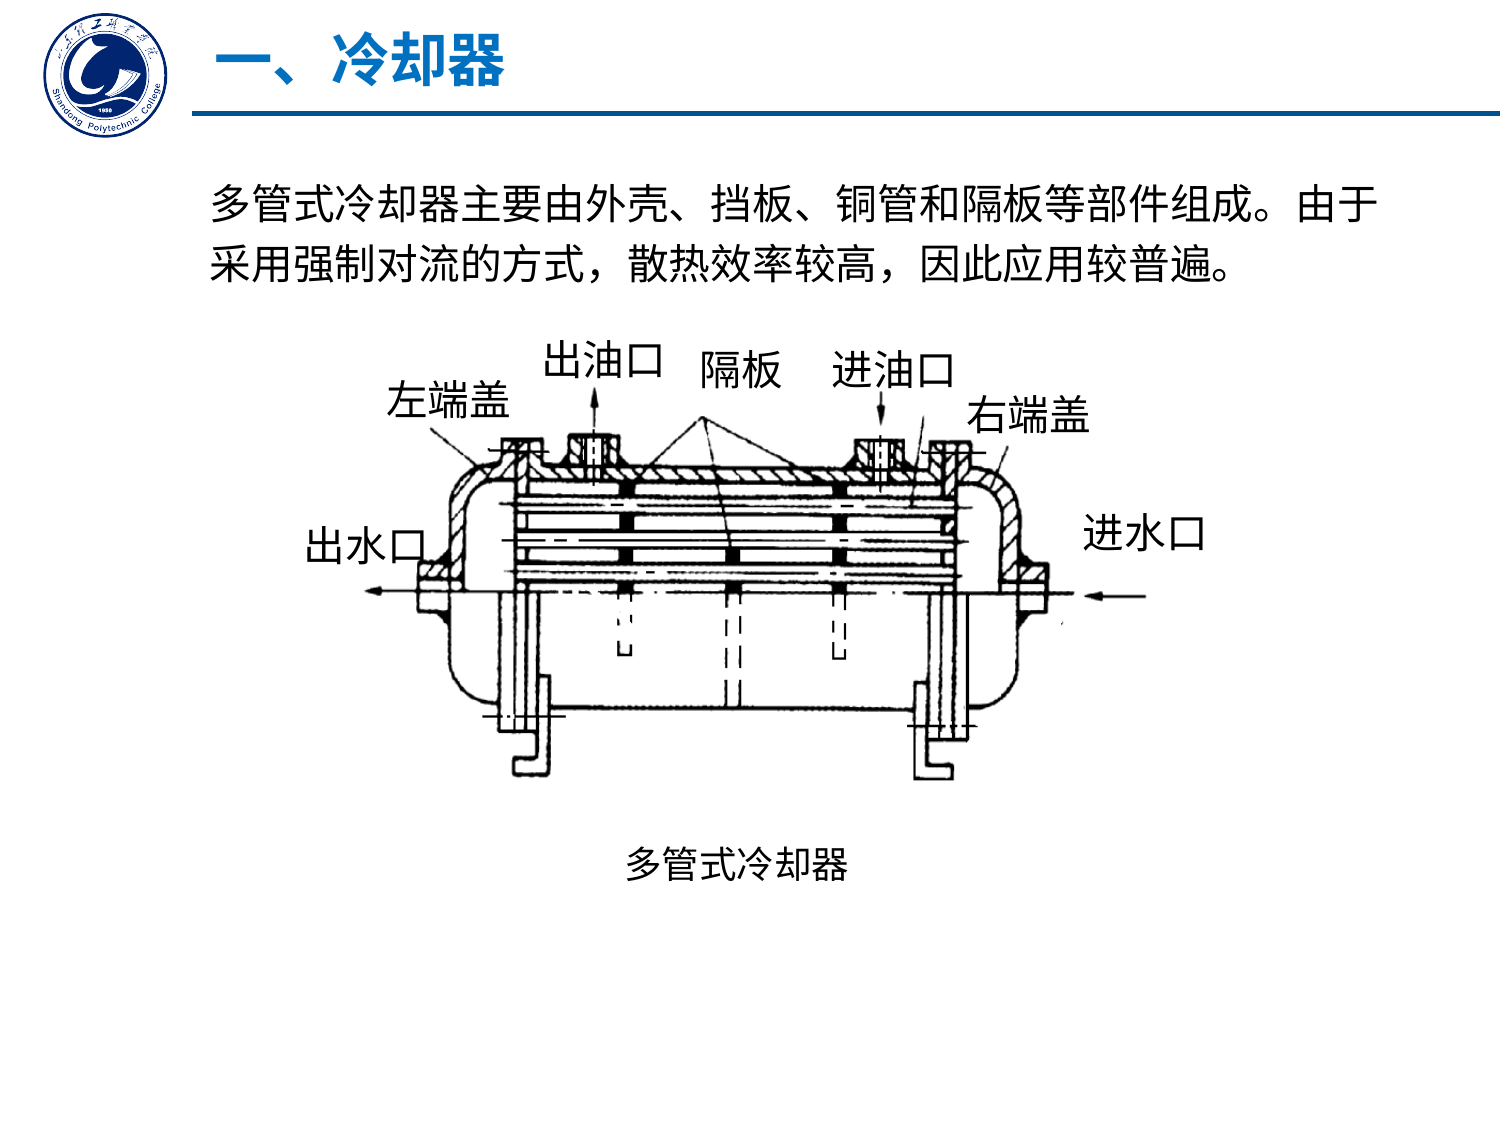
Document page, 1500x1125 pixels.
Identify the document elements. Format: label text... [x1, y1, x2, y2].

text_box 多管式冷却器主要由外壳、挡板、铜管和隔板等部件组成。由于采用强制对流的方式，散热效率较高，因此应用较普遍。 [194, 160, 1424, 296]
text_box 一、冷却器 [199, 16, 1353, 102]
picture [43, 7, 174, 138]
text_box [289, 325, 1185, 810]
text_box 多管式冷却器 [609, 834, 865, 894]
